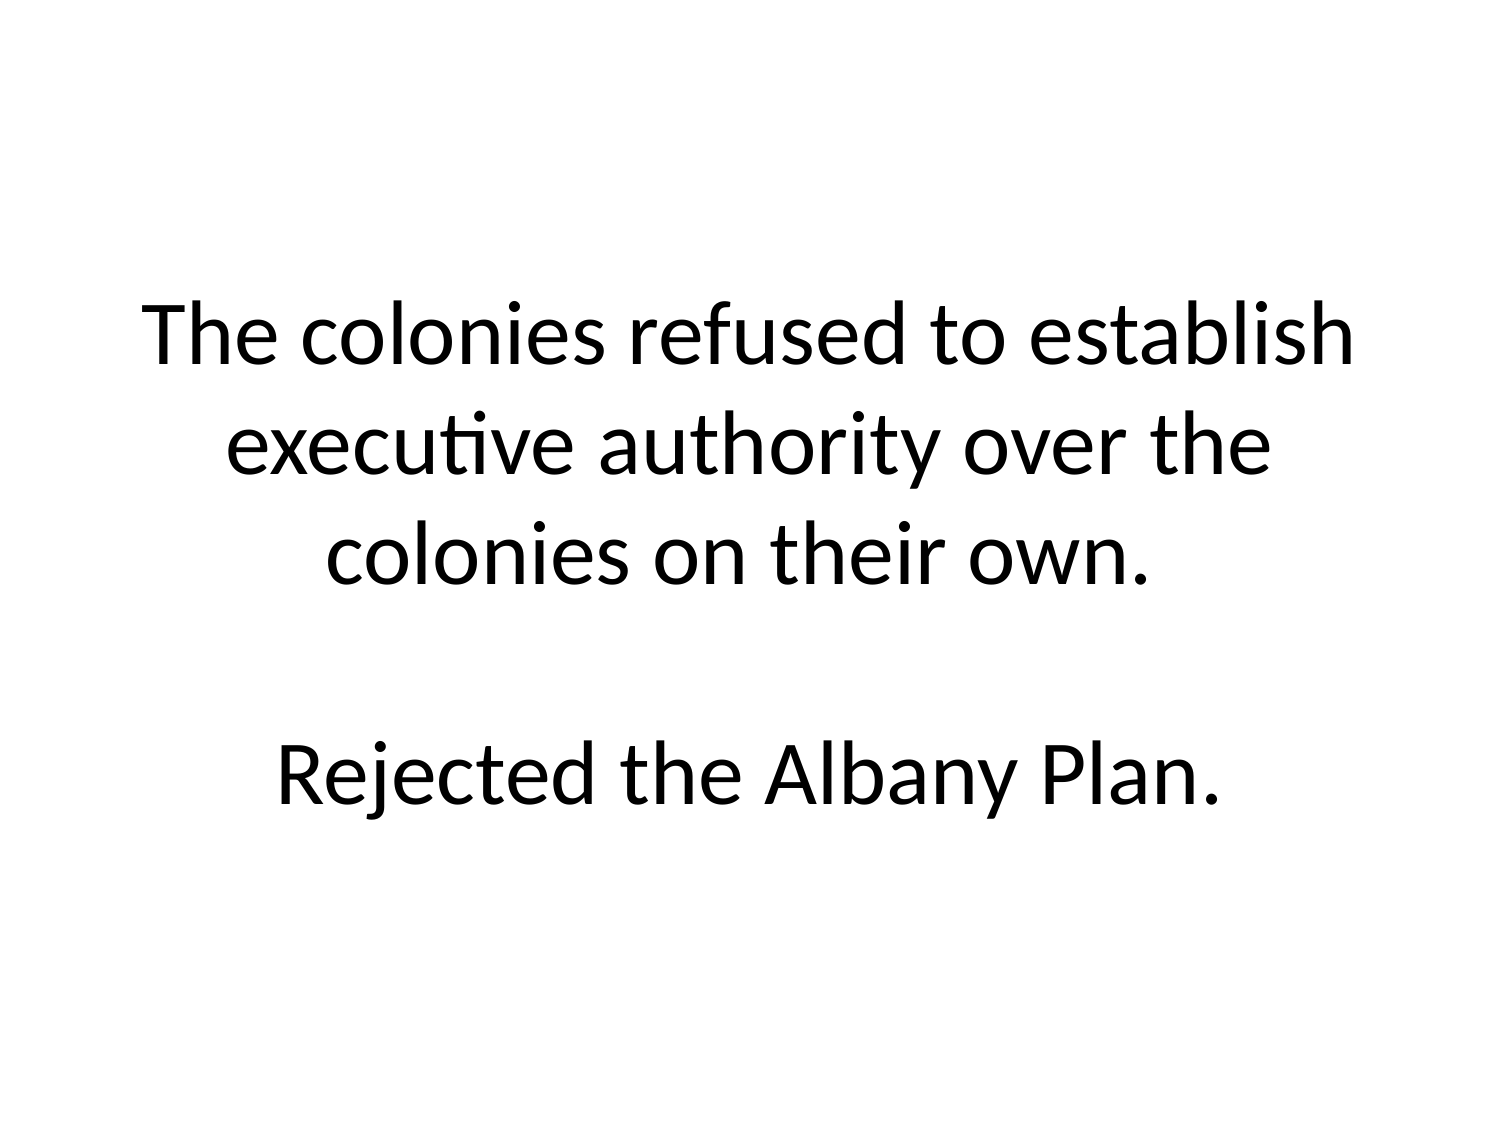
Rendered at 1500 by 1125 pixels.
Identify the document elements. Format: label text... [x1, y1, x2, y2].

title The colonies refused to establish executive authority over the colonies on their own. Rejected the Albany Plan. [74, 44, 1426, 1051]
